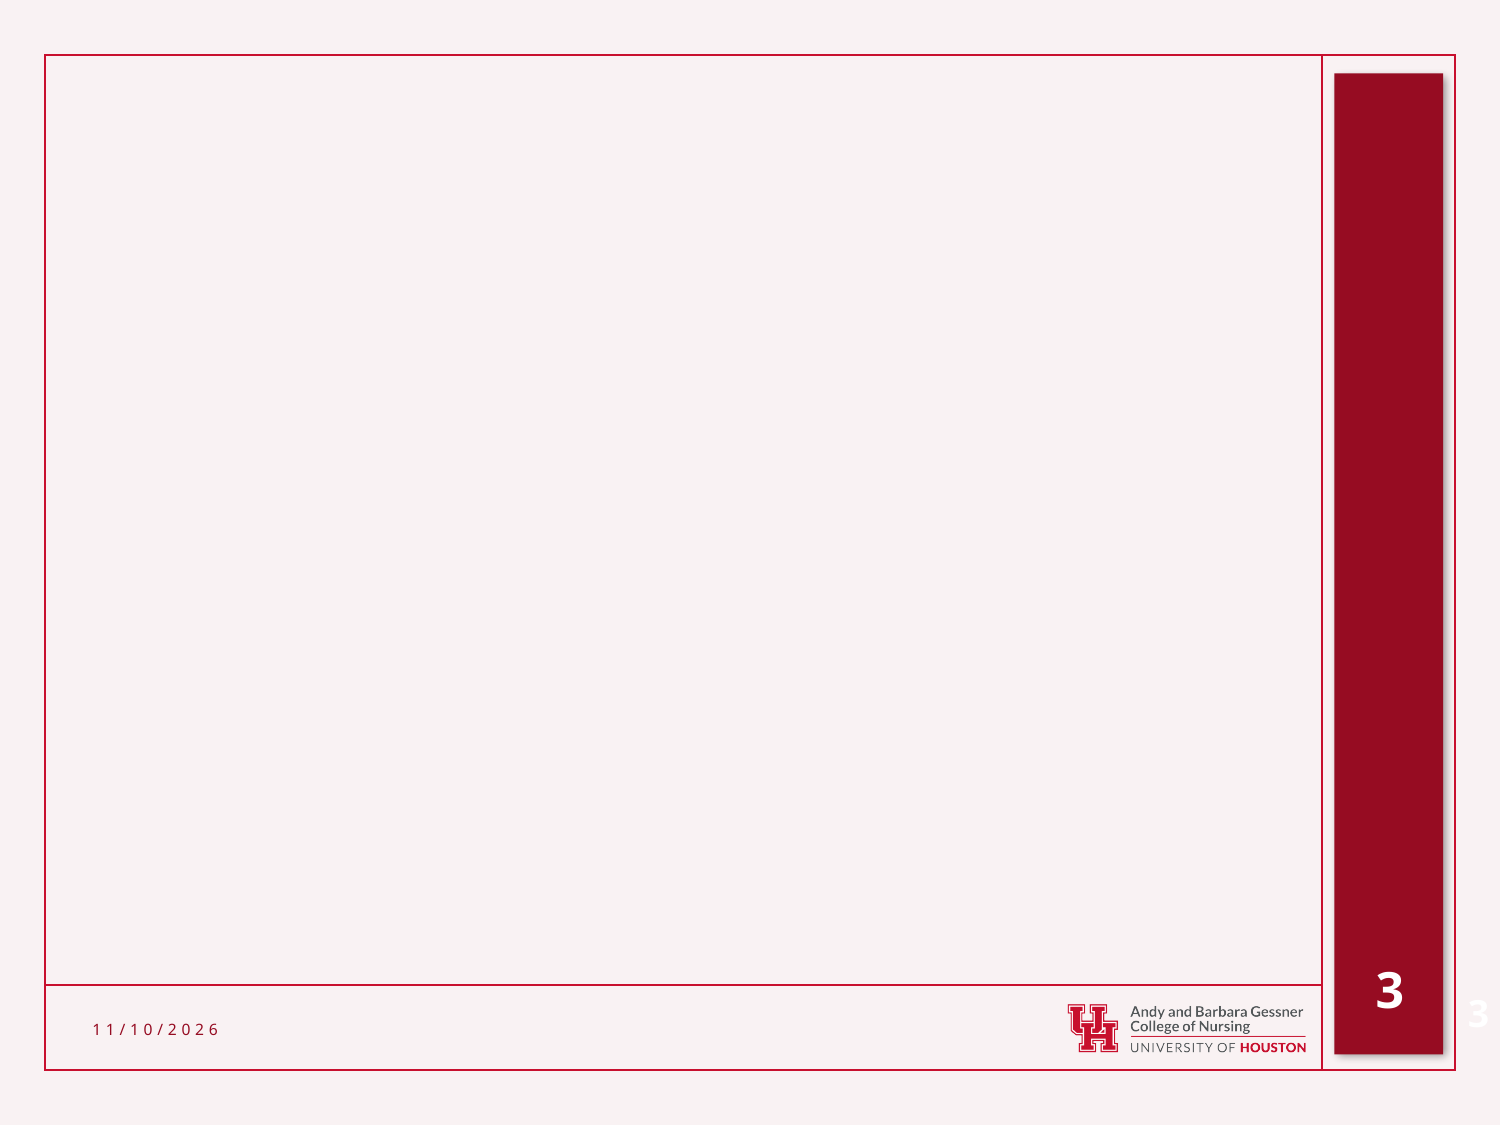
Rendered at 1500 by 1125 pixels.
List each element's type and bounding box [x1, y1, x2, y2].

slide_number [77, 1007, 466, 1055]
picture [1063, 992, 1331, 1065]
